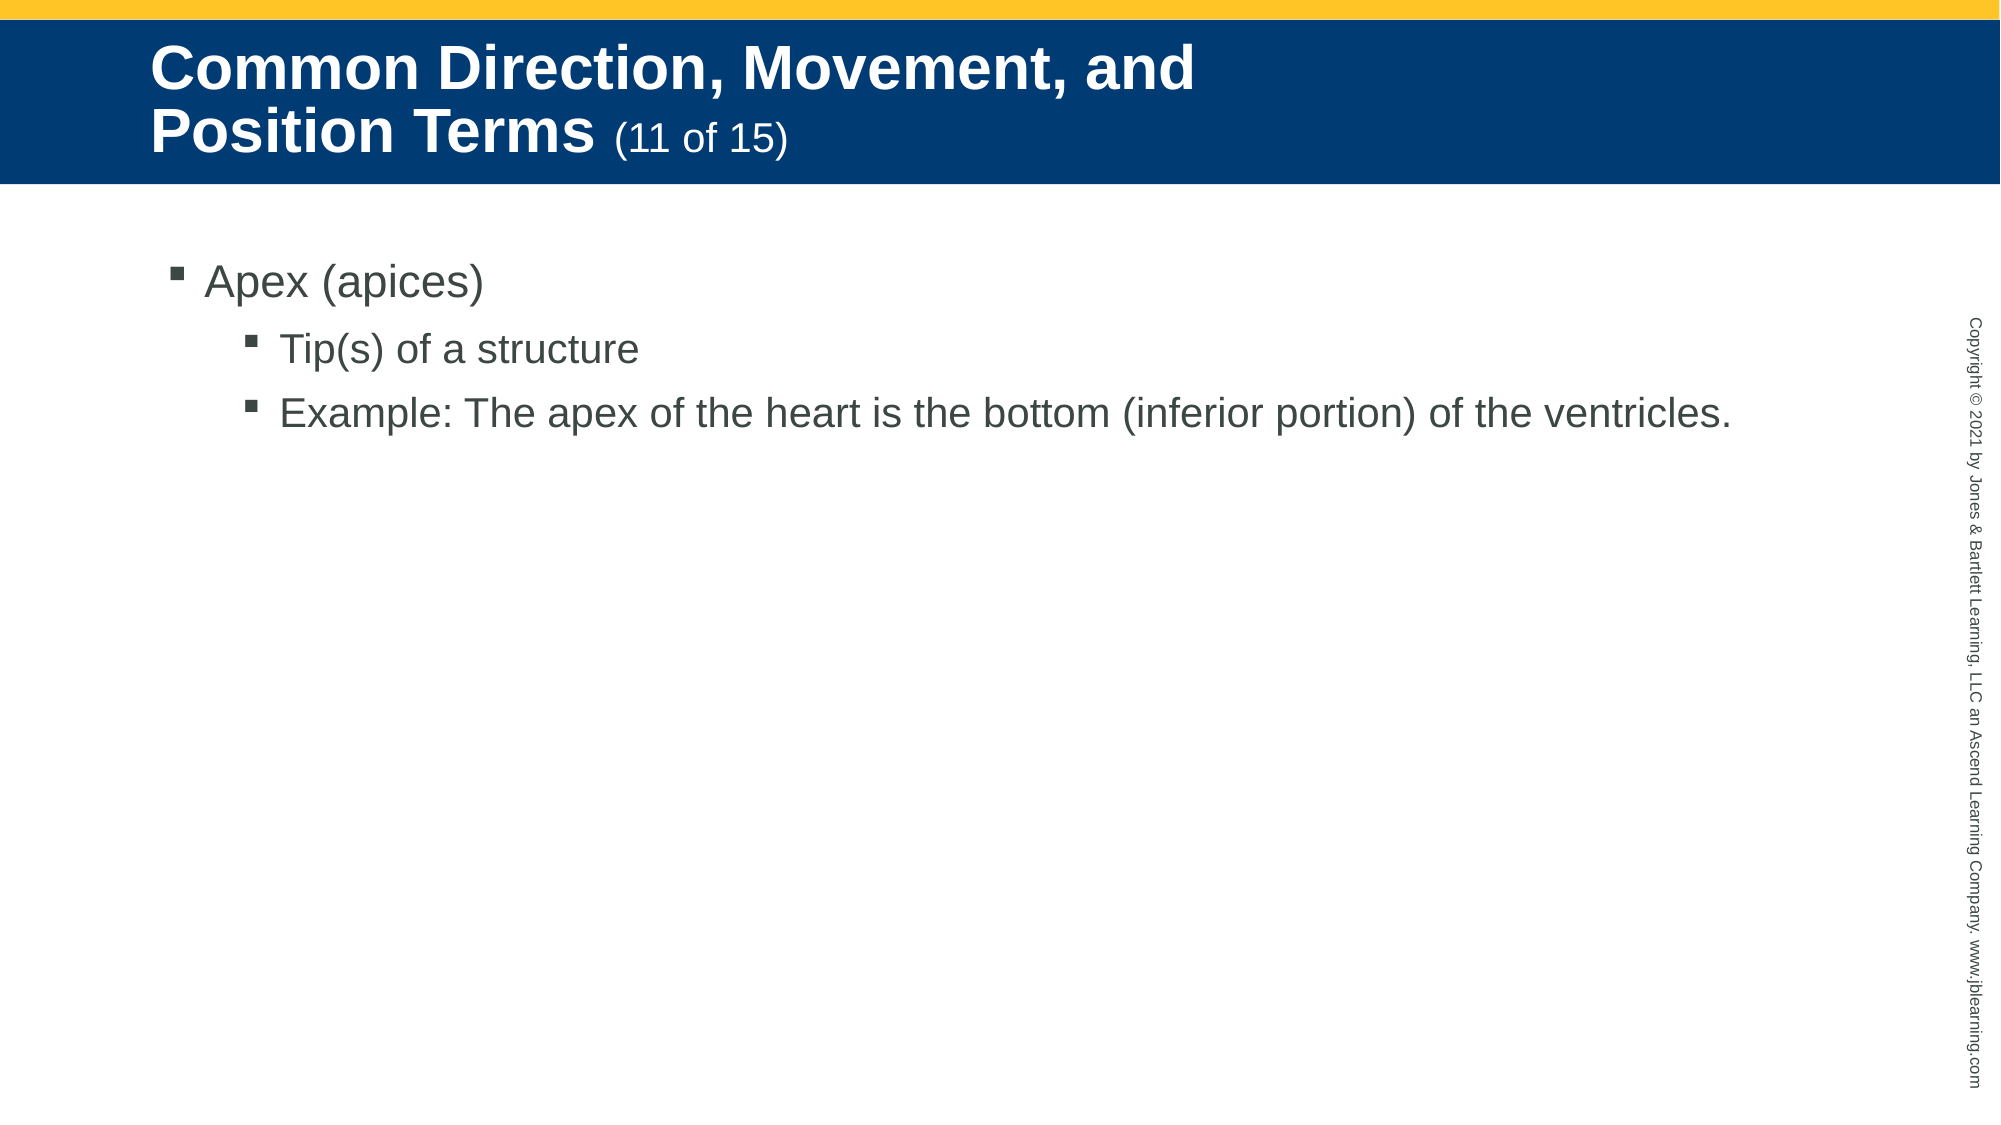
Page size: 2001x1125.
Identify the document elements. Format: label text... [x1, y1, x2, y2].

title Common Direction, Movement, and Position Terms (11 of 15) [0, 19, 2000, 185]
list Apex (apices) Tip(s) of a structure Example: The apex of the heart is the bottom (inferior portion) of the ventricles. [151, 244, 1840, 1016]
